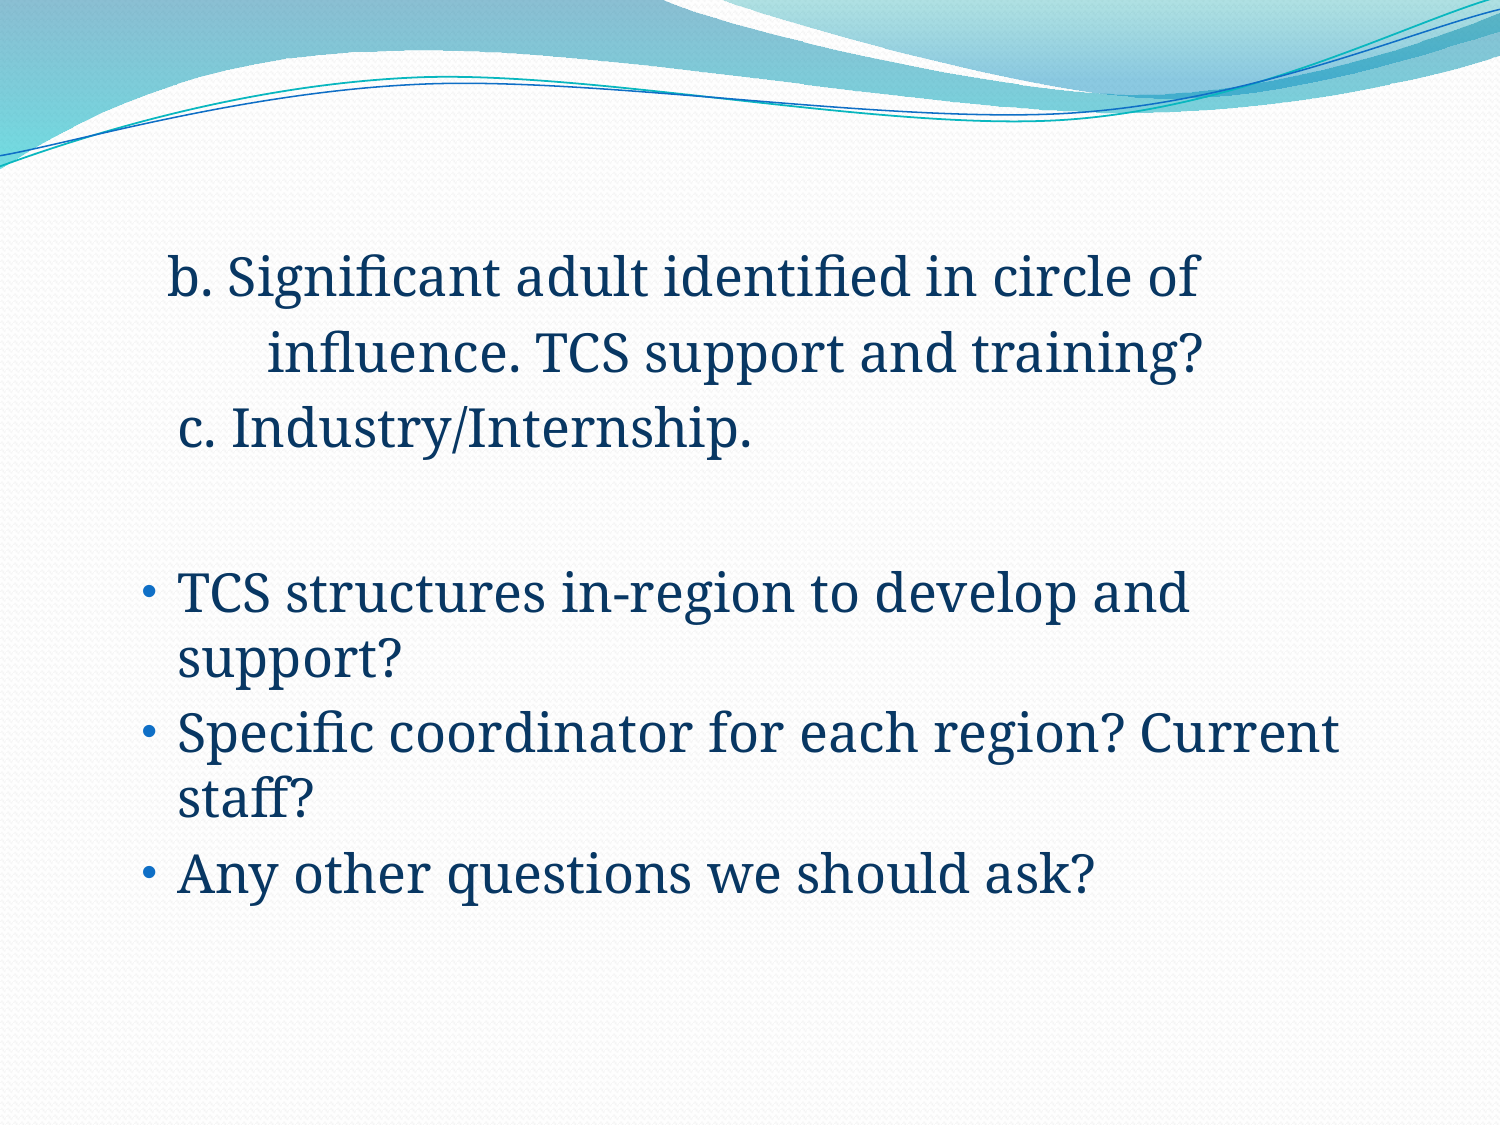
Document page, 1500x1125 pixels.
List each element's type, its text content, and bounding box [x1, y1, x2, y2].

list b. Significant adult identified in circle of influence. TCS support and training? c. Industry/Internship. TCS structures in-region to develop and support? Specific coordinator for each region? Current staff? Any other questions we should ask? [70, 175, 1421, 919]
